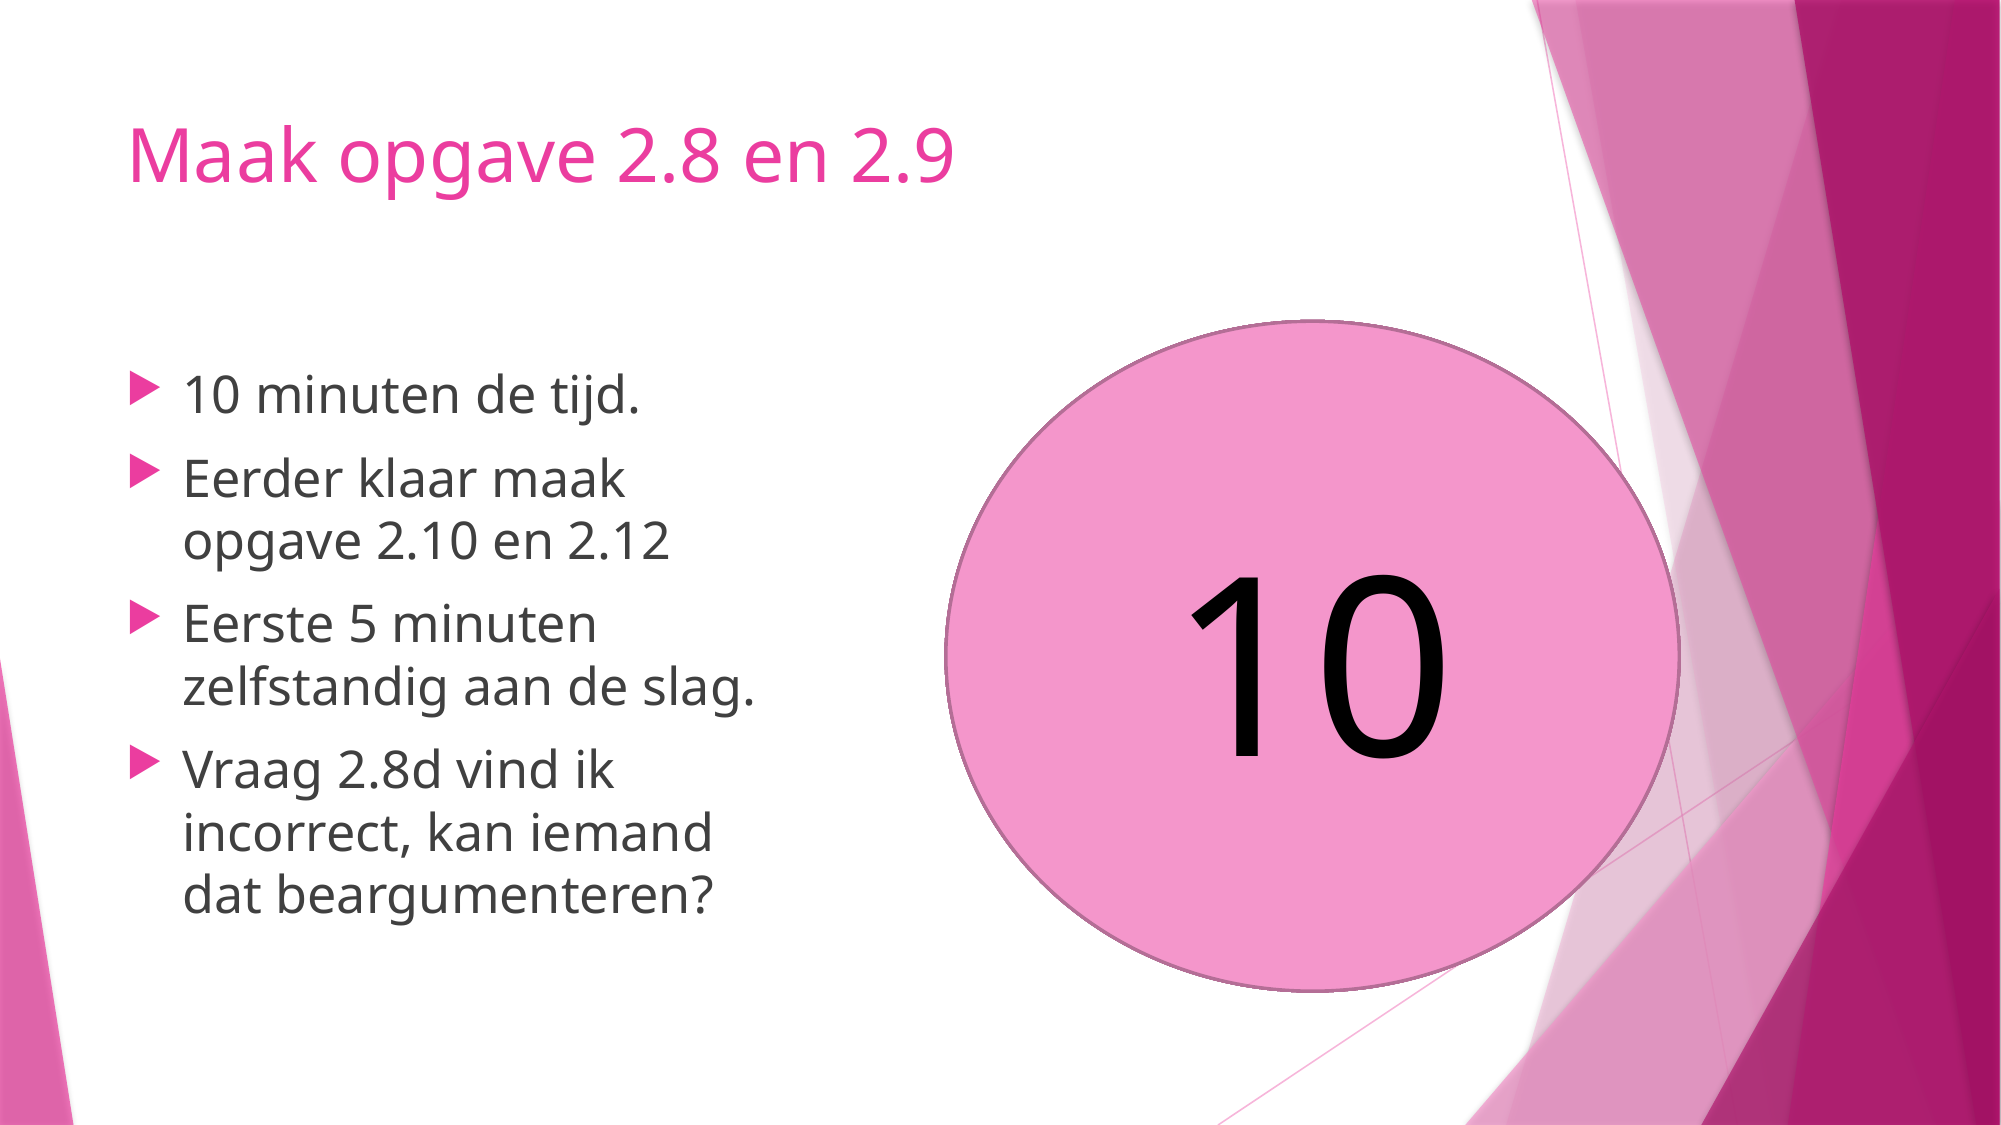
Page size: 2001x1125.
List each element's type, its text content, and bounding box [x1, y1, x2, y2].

title Maak opgave 2.8 en 2.9 [111, 99, 1522, 317]
text_box 10 [944, 319, 1681, 993]
list 10 minuten de tijd. Eerder klaar maak opgave 2.10 en 2.12 Eerste 5 minuten zelfstandig aan de slag. Vraag 2.8d vind ik incorrect, kan iemand dat beargumenteren? [111, 354, 774, 992]
